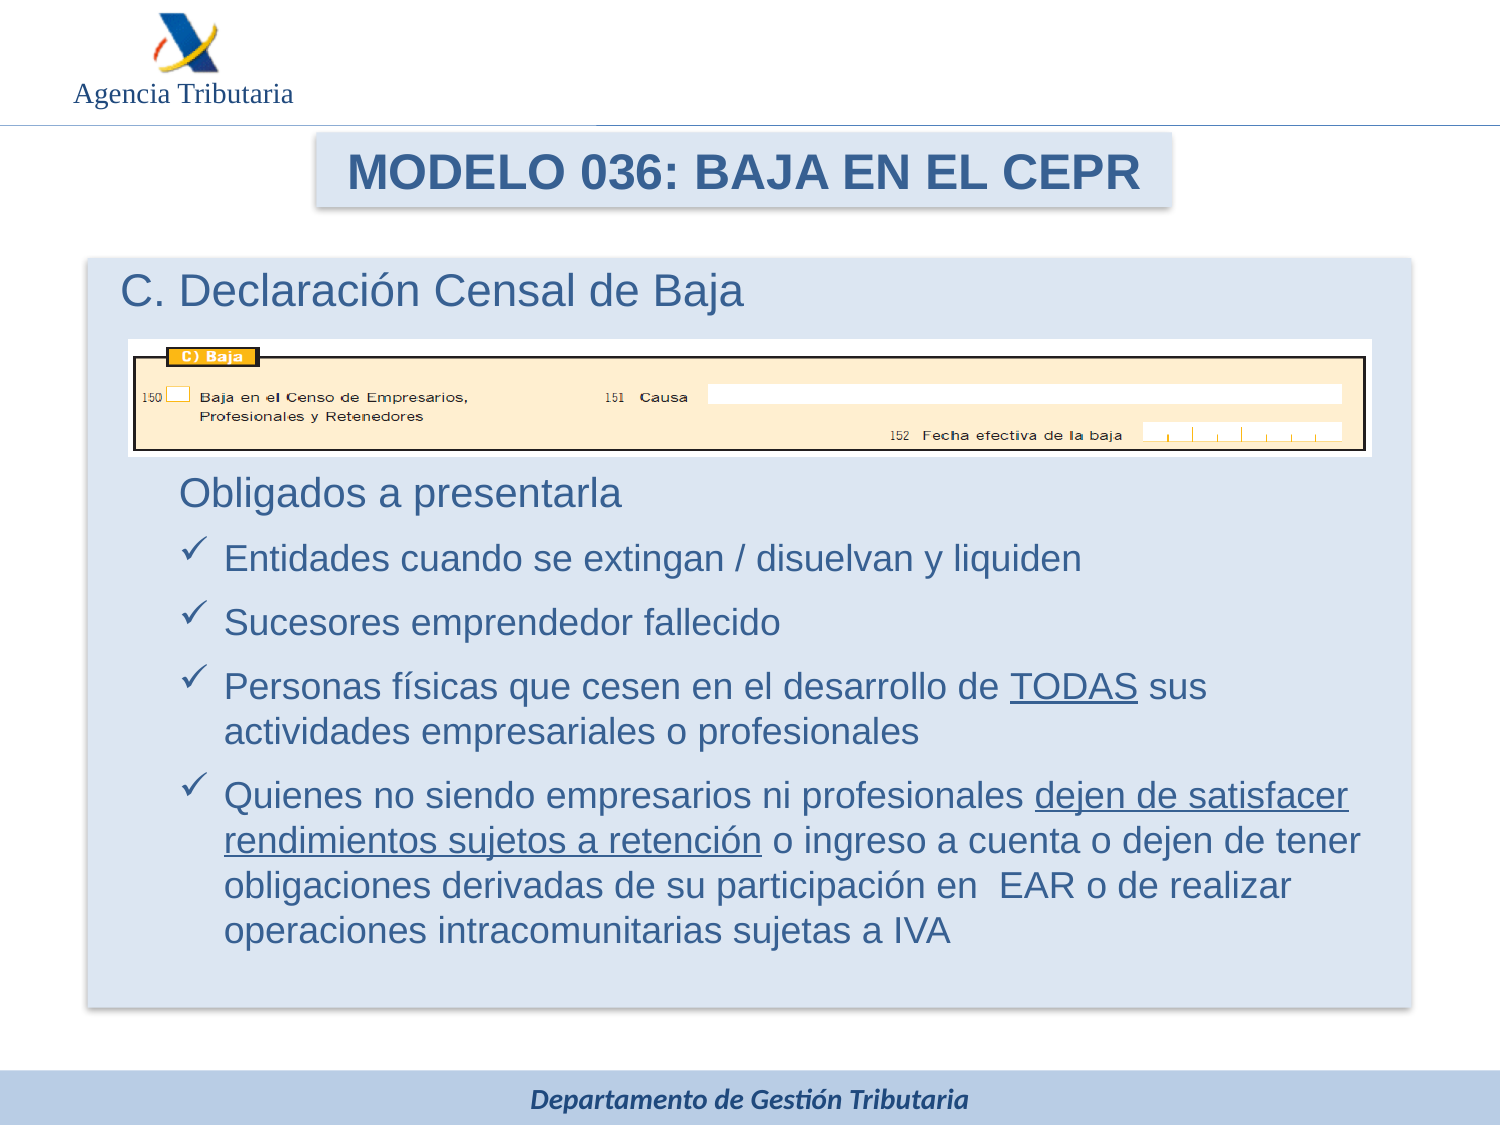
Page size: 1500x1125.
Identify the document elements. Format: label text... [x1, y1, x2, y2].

picture [155, 14, 219, 72]
picture [128, 339, 1372, 458]
text_box [474, 62, 1500, 148]
text_box C. Declaración Censal de Baja Obligados a presentarla Entidades cuando se extingan / disuelvan y liquiden Sucesores emprendedor fallecido Personas físicas que cesen en el desarrollo de TODAS sus actividades empresariales o profesionales Quienes no siendo empresarios ni profesionales dejen de satisfacer rendimientos sujetos a retención o ingreso a cuenta o dejen de tener obligaciones derivadas de su participación en EAR o de realizar operaciones intracomunitarias sujetas a IVA [105, 253, 1395, 958]
text_box MODELO 036: BAJA EN EL CEPR [316, 132, 1172, 208]
text_box [87, 258, 1412, 1008]
